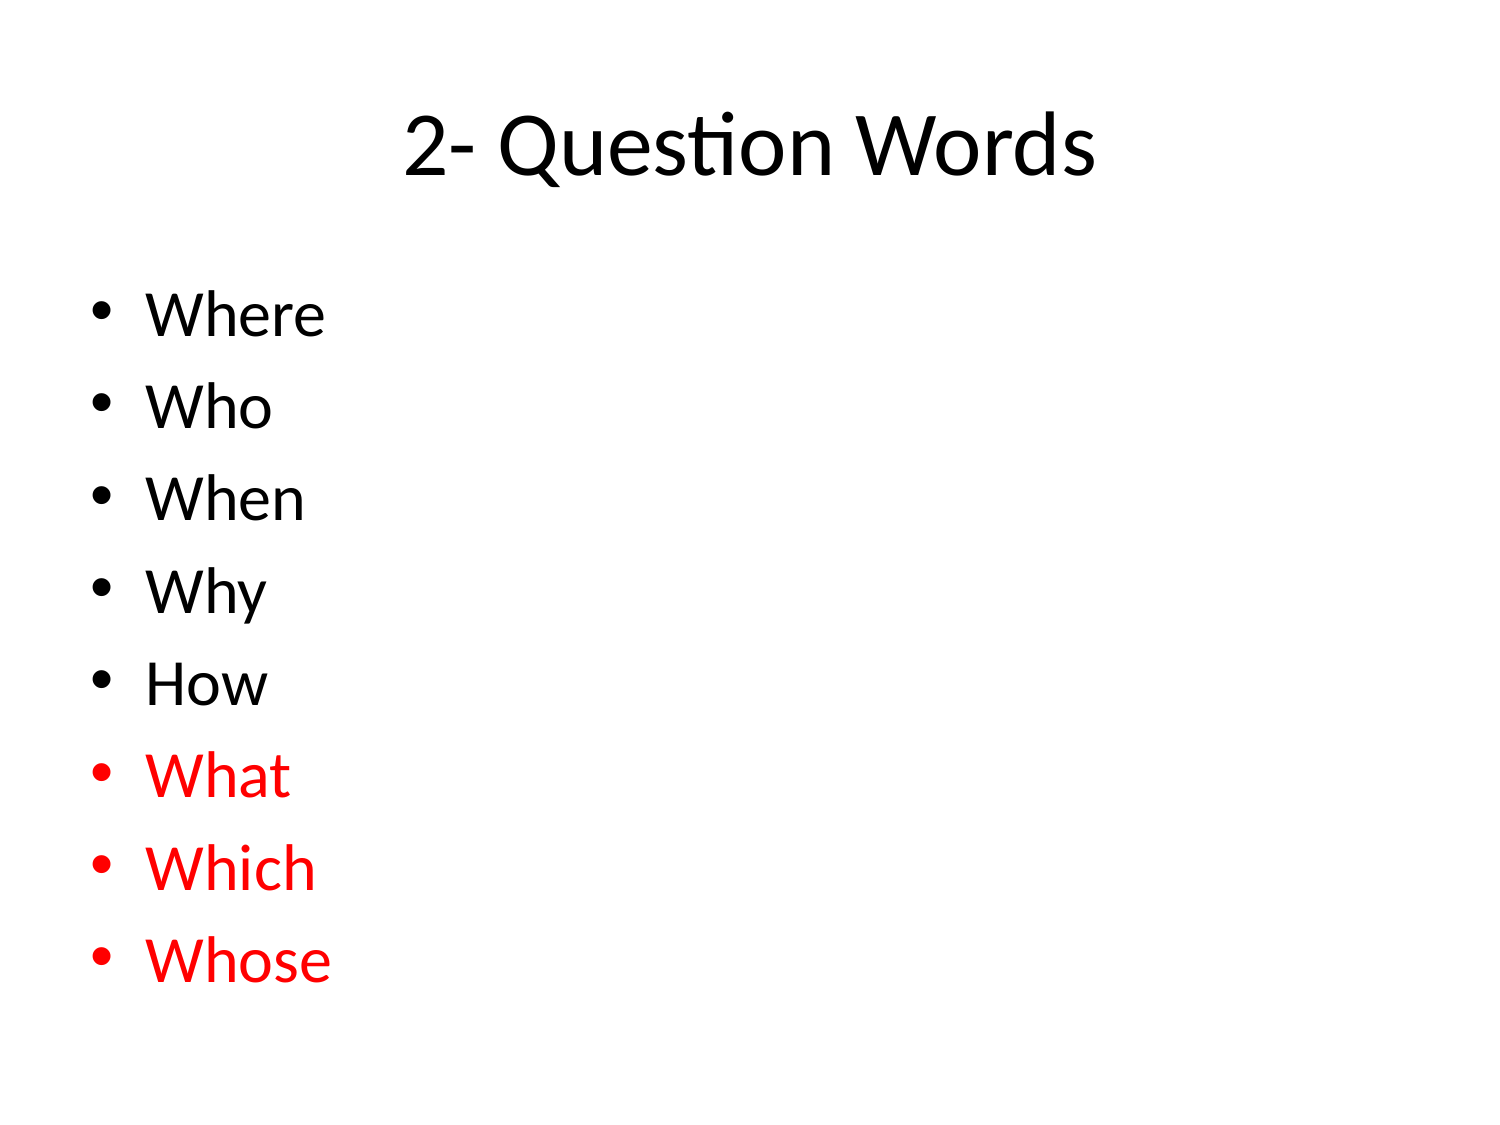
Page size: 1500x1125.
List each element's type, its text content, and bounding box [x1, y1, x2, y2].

list Where Who When Why How What Which Whose [75, 262, 1425, 1005]
title 2- Question Words [75, 45, 1425, 233]
